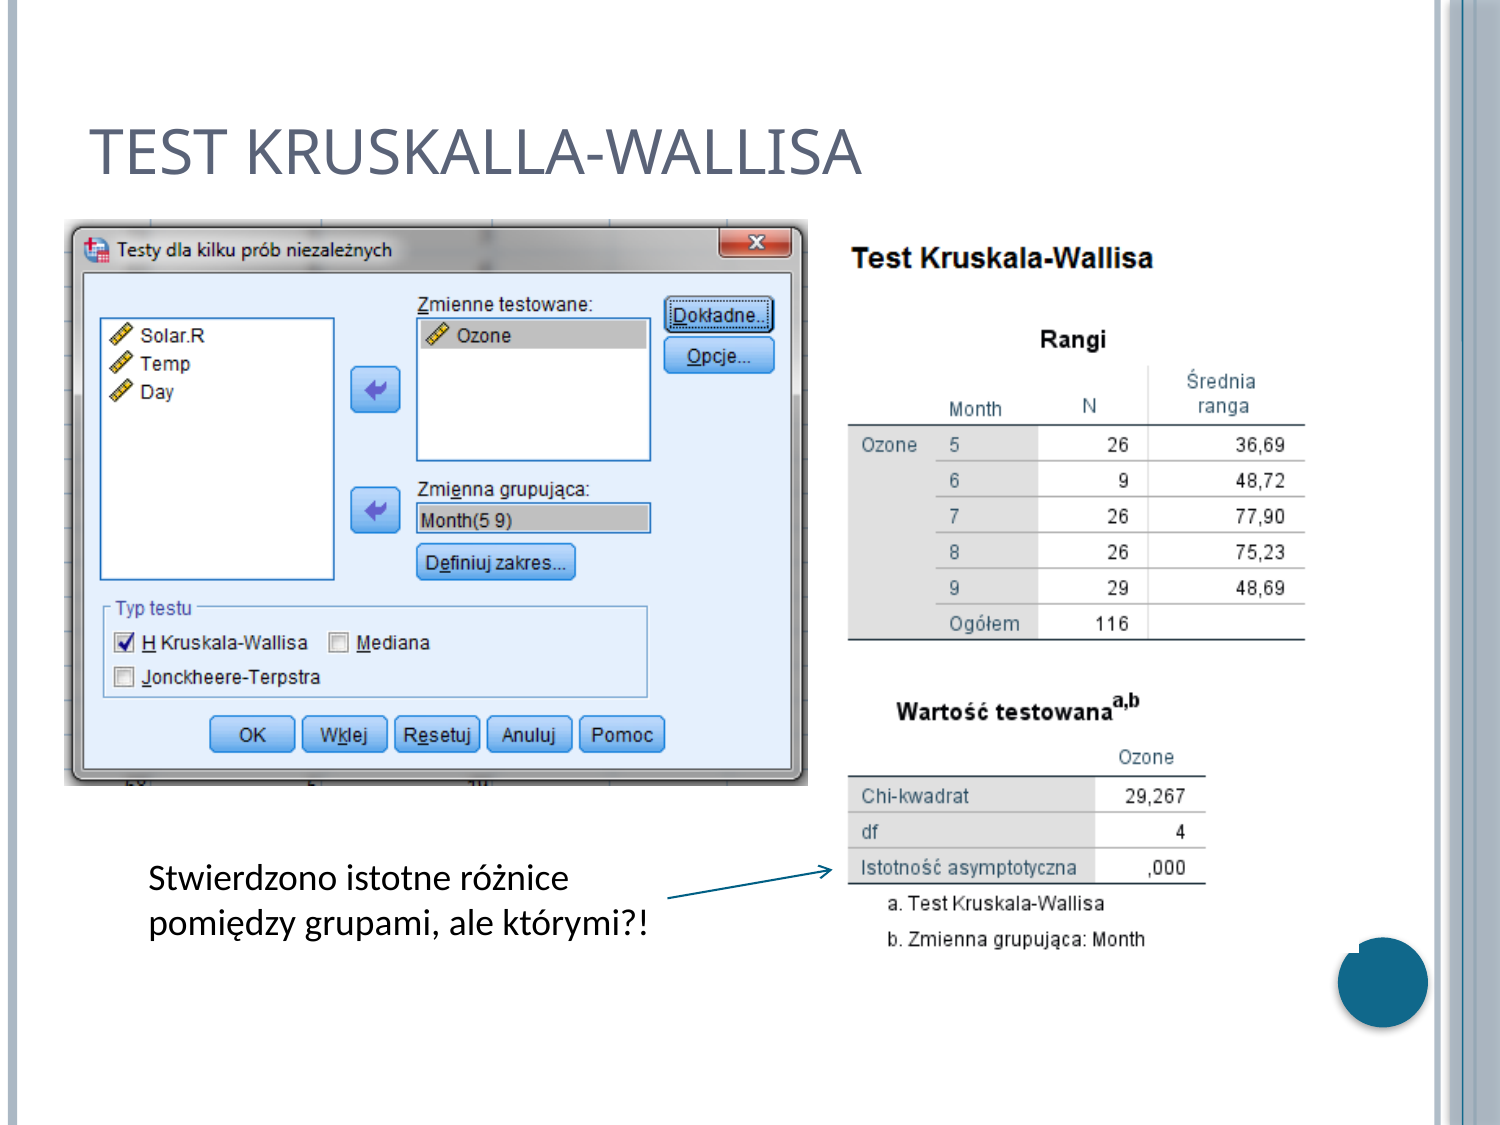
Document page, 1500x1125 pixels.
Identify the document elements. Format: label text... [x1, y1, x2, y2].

title Test Kruskalla-Wallisa [75, 7, 1300, 195]
text_box Stwierdzono istotne różnice pomiędzy grupami, ale którymi?! [86, 844, 669, 953]
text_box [666, 869, 834, 900]
picture [64, 219, 808, 786]
picture [832, 231, 1359, 953]
